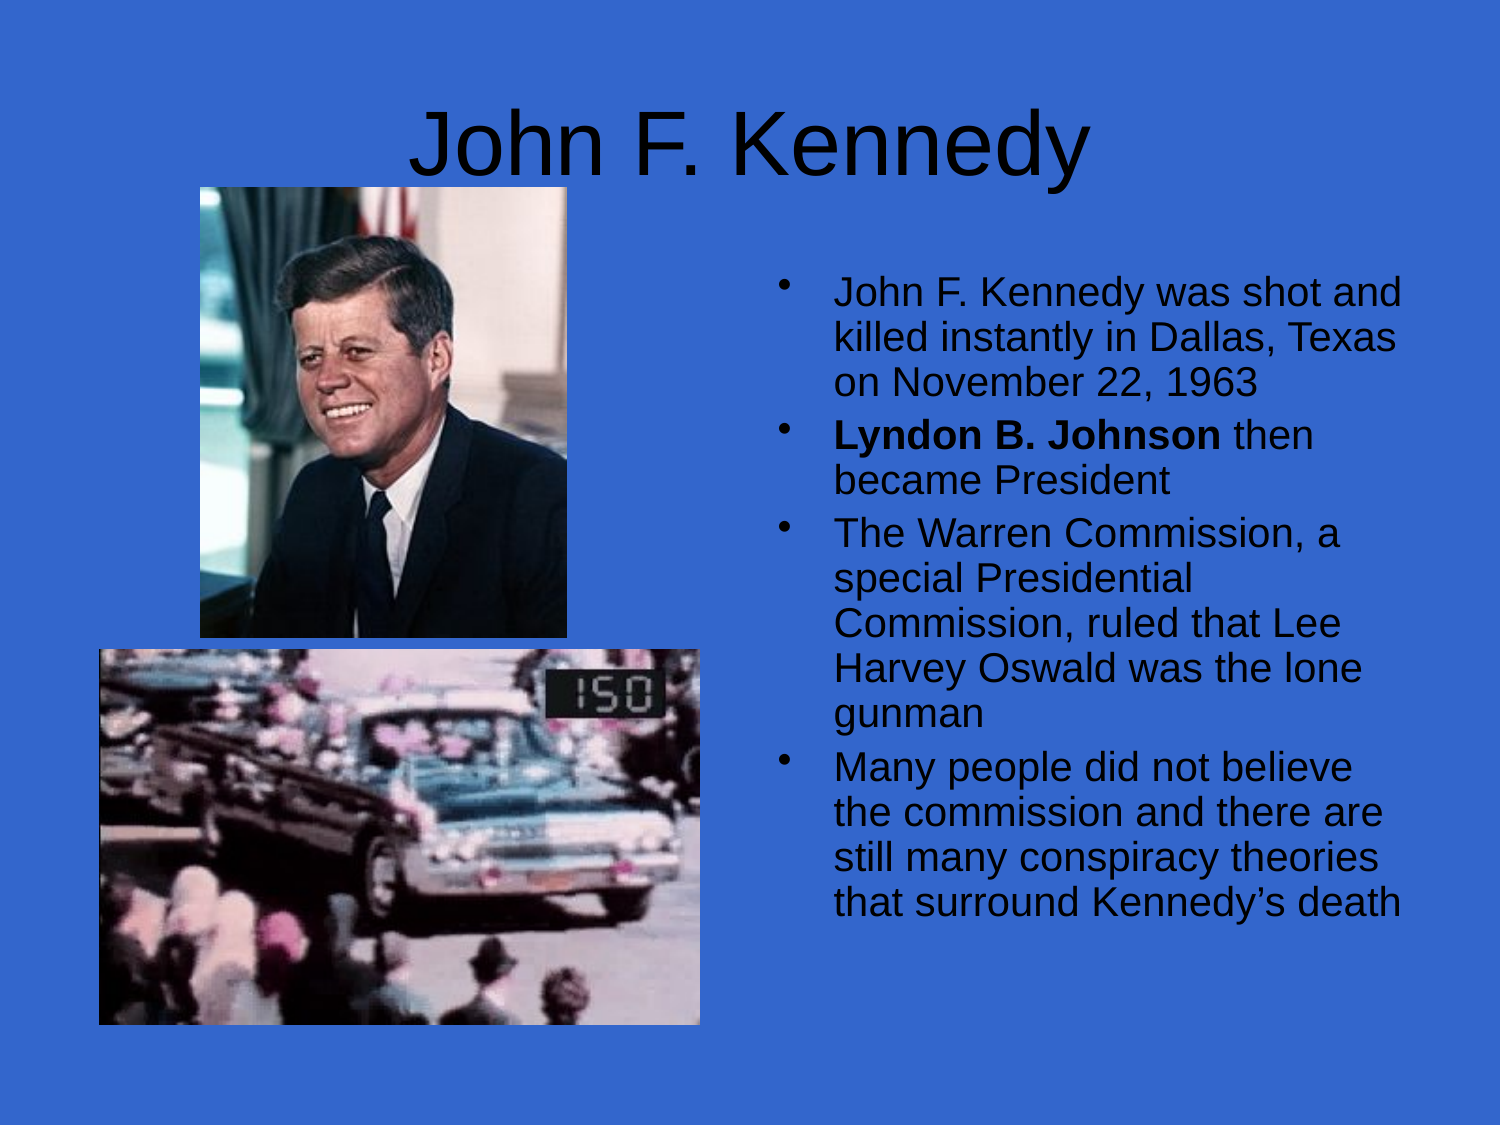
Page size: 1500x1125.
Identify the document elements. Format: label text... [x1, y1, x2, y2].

list John F. Kennedy was shot and killed instantly in Dallas, Texas on November 22, 1963 Lyndon B. Johnson then became President The Warren Commission, a special Presidential Commission, ruled that Lee Harvey Oswald was the lone gunman Many people did not believe the commission and there are still many conspiracy theories that surround Kennedy’s death [762, 262, 1425, 1005]
picture [199, 187, 568, 638]
picture [99, 649, 701, 1026]
title John F. Kennedy [75, 45, 1425, 233]
